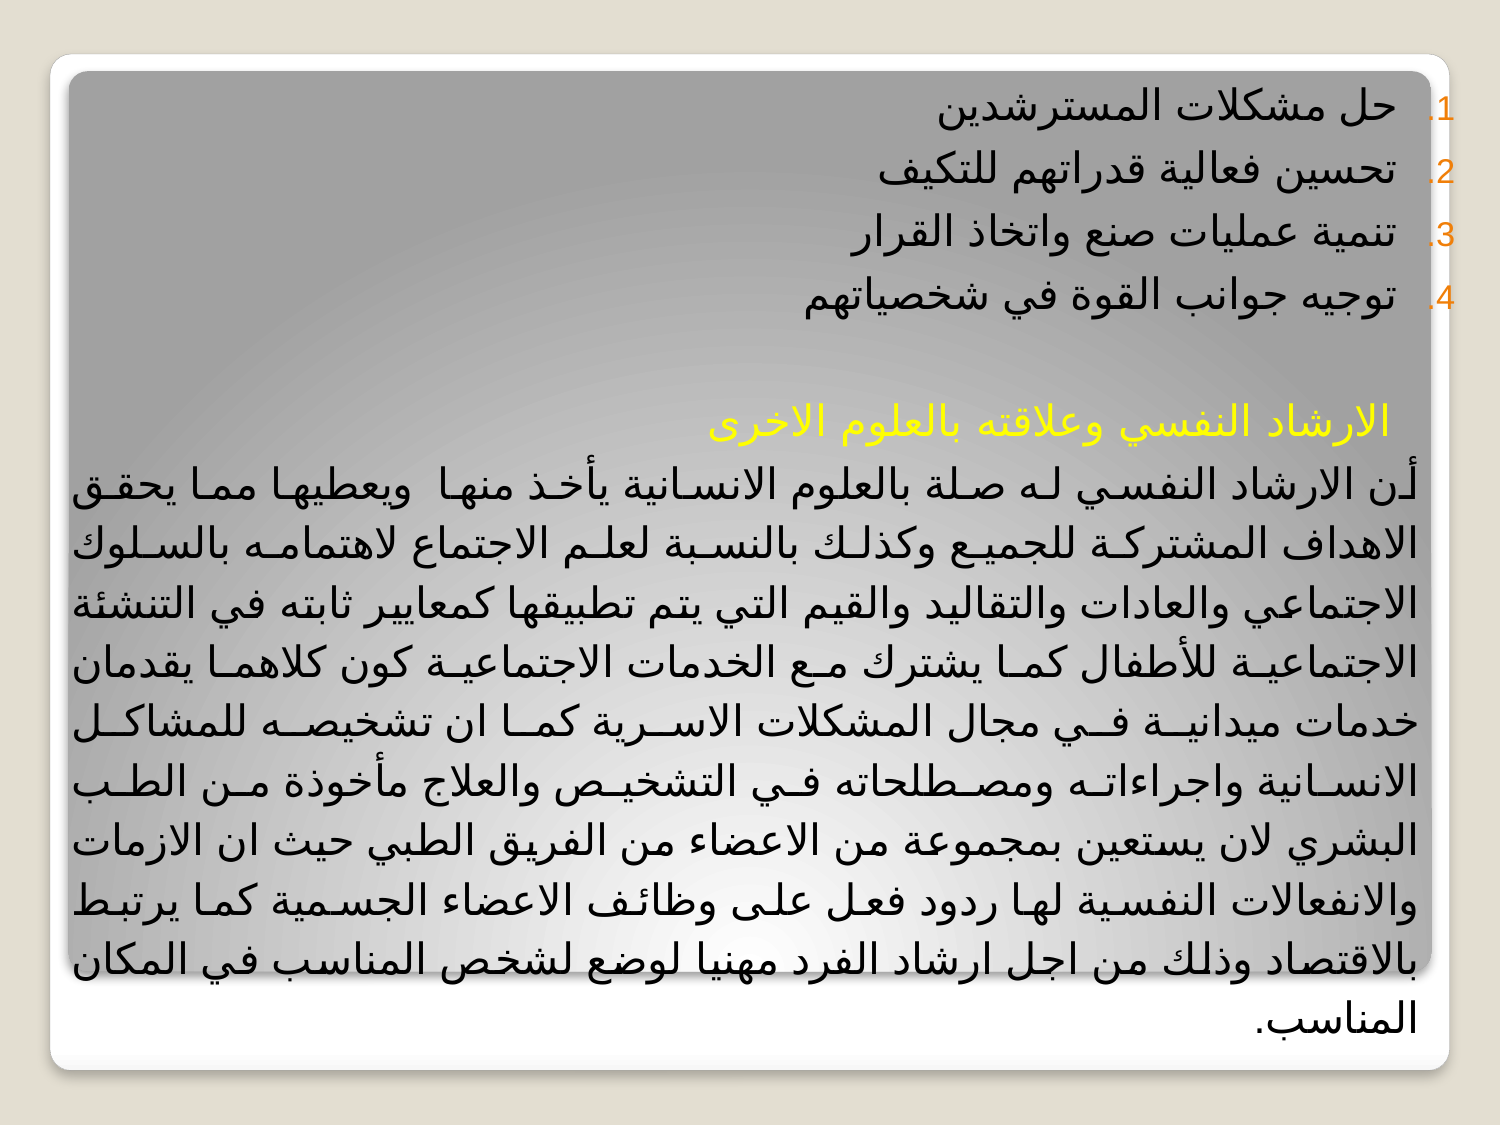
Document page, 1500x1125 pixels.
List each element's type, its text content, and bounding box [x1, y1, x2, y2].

list حل مشكلات المسترشدين تحسين فعالية قدراتهم للتكيف تنمية عمليات صنع واتخاذ القرار توجيه جوانب القوة في شخصياتهم الارشاد النفسي وعلاقته بالعلوم الاخرى أن الارشاد النفسي له صلة بالعلوم الانسانية يأخذ منها ويعطيها مما يحقق الاهداف المشتركة للجميع وكذلك بالنسبة لعلم الاجتماع لاهتمامه بالسلوك الاجتماعي والعادات والتقاليد والقيم التي يتم تطبيقها كمعايير ثابته في التنشئة الاجتماعية للأطفال كما يشترك مع الخدمات الاجتماعية كون كلاهما يقدمان خدمات ميدانية في مجال المشكلات الاسرية كما ان تشخيصه للمشاكل الانسانية واجراءاته ومصطلحاته في التشخيص والعلاج مأخوذة من الطب البشري لان يستعين بمجموعة من الاعضاء من الفريق الطبي حيث ان الازمات والانفعالات النفسية لها ردود فعل على وظائف الاعضاء الجسمية كما يرتبط بالاقتصاد وذلك من اجل ارشاد الفرد مهنيا لوضع لشخص المناسب في المكان المناسب. [41, 54, 1463, 1059]
